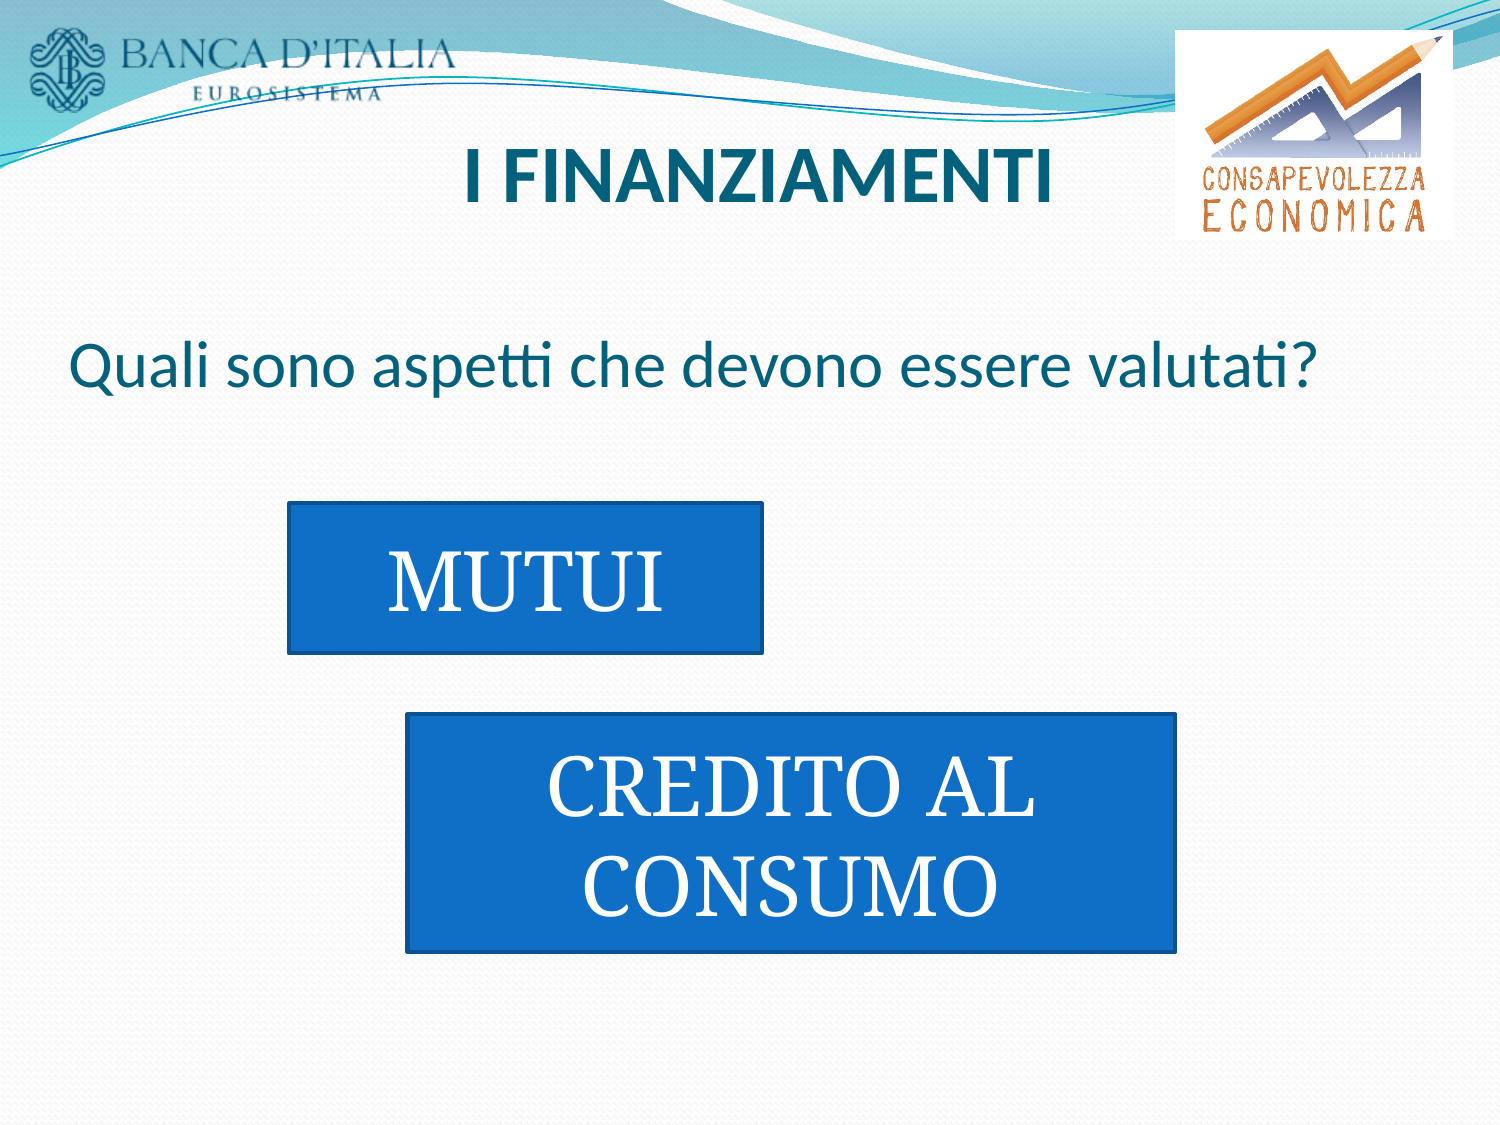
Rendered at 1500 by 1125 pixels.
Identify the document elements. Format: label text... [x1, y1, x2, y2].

list Quali sono aspetti che devono essere valutati? [53, 220, 1459, 1071]
text_box CREDITO AL CONSUMO [405, 712, 1177, 954]
picture [29, 0, 523, 114]
picture [1174, 30, 1453, 241]
title I FINANZIAMENTI [53, 113, 1168, 220]
text_box MUTUI [287, 501, 764, 655]
